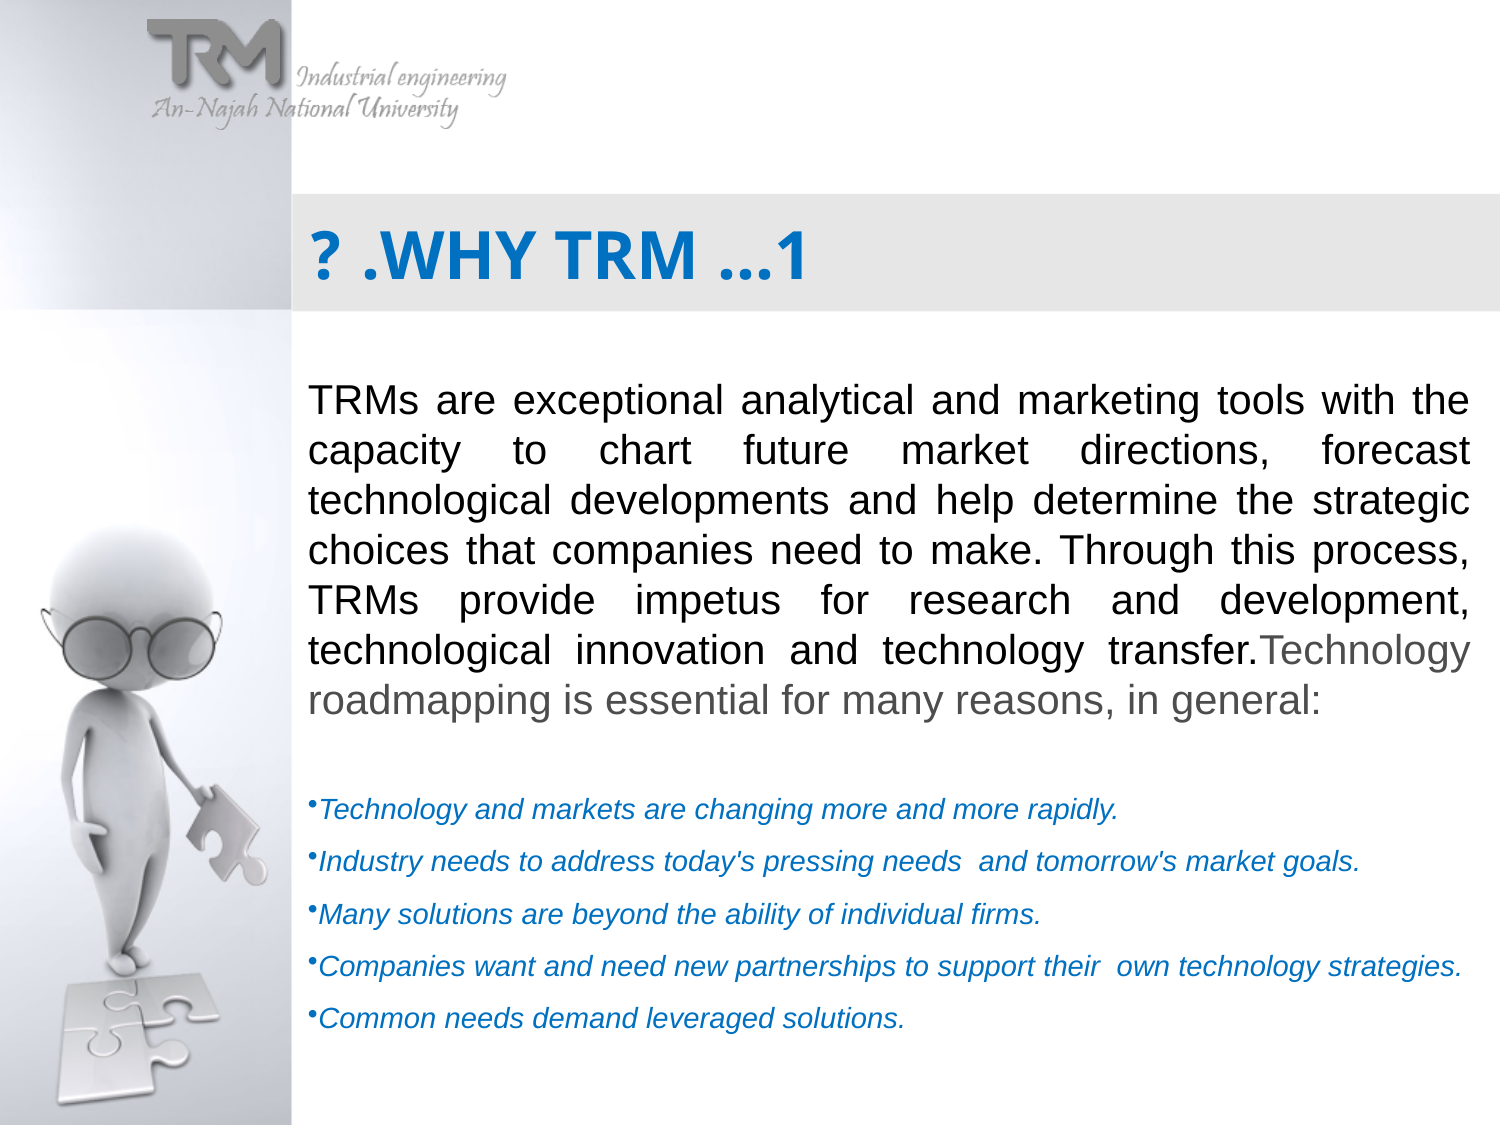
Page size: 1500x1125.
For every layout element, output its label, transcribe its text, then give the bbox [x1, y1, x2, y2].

text_box TRMs are exceptional analytical and marketing tools with the capacity to chart future market directions, forecast technological developments and help determine the strategic choices that companies need to make. Through this process, TRMs provide impetus for research and development, technological innovation and technology transfer.Technology roadmapping is essential for many reasons, in general: Technology and markets are changing more and more rapidly. Industry needs to address today's pressing needs and tomorrow's market goals. Many solutions are beyond the ability of individual firms. Companies want and need new partnerships to support their own technology strategies. Common needs demand leveraged solutions. [292, 364, 1486, 1043]
picture [0, 0, 1500, 1125]
title Why TRM ...1. ? [292, 193, 1500, 312]
